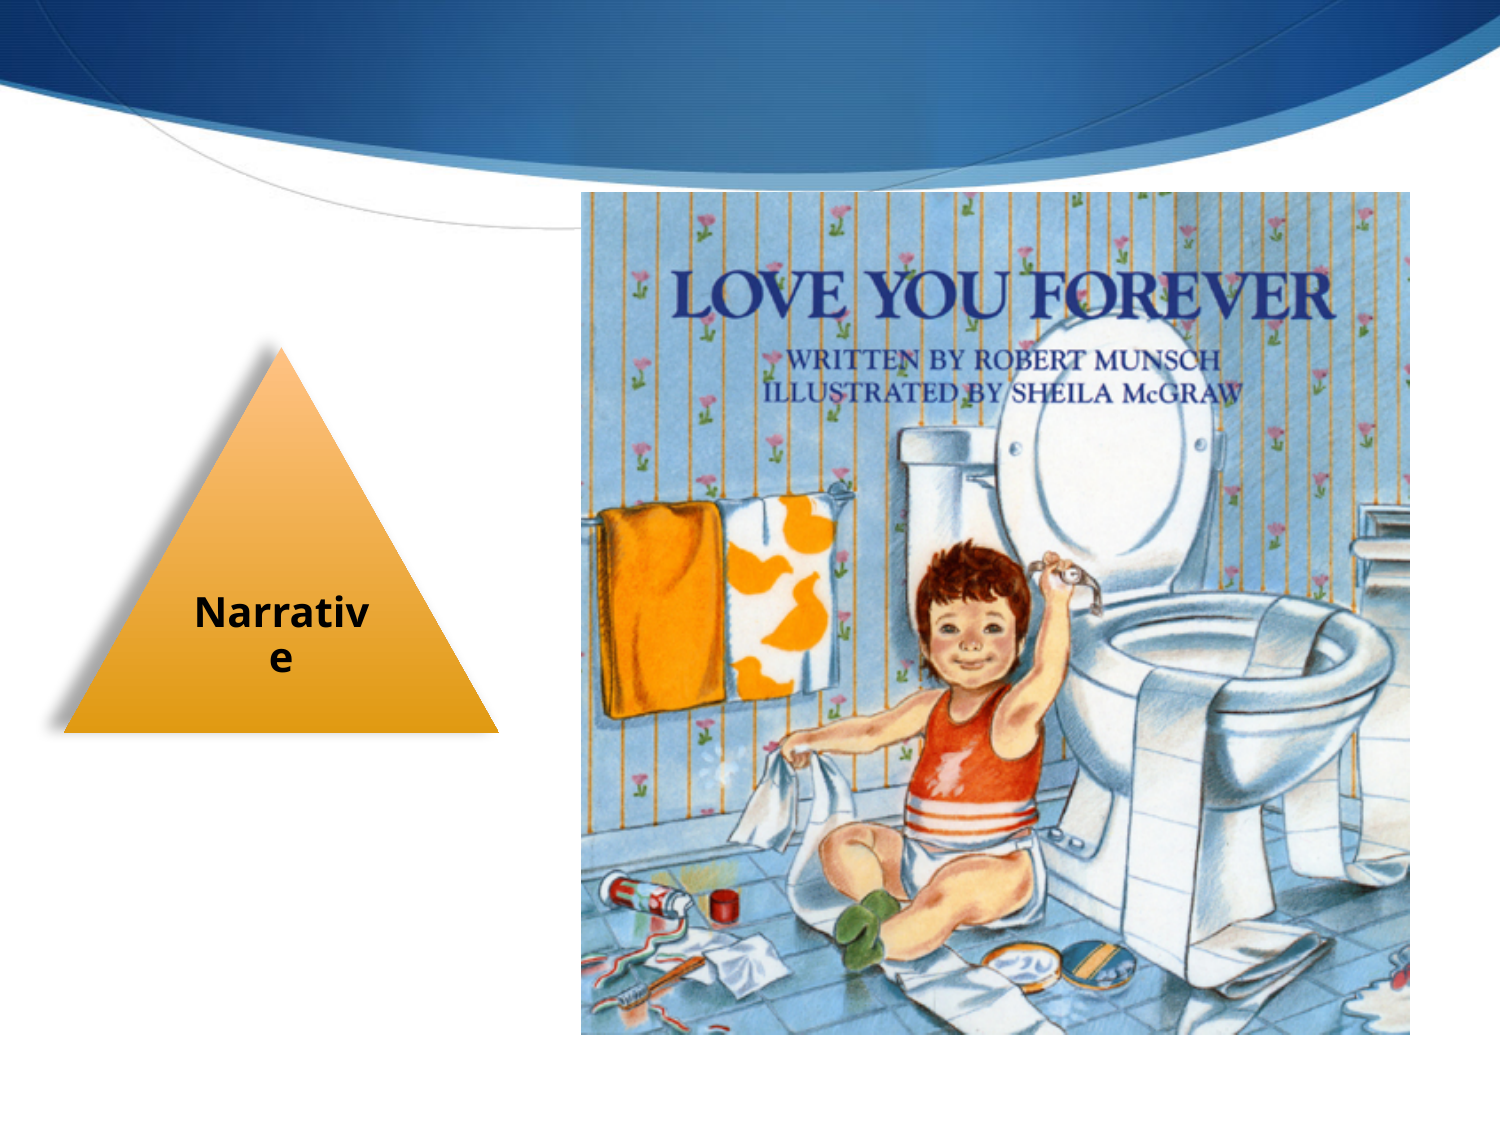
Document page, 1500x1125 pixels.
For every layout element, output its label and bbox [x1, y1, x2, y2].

picture [0, 0, 1500, 1125]
text_box [63, 346, 500, 734]
